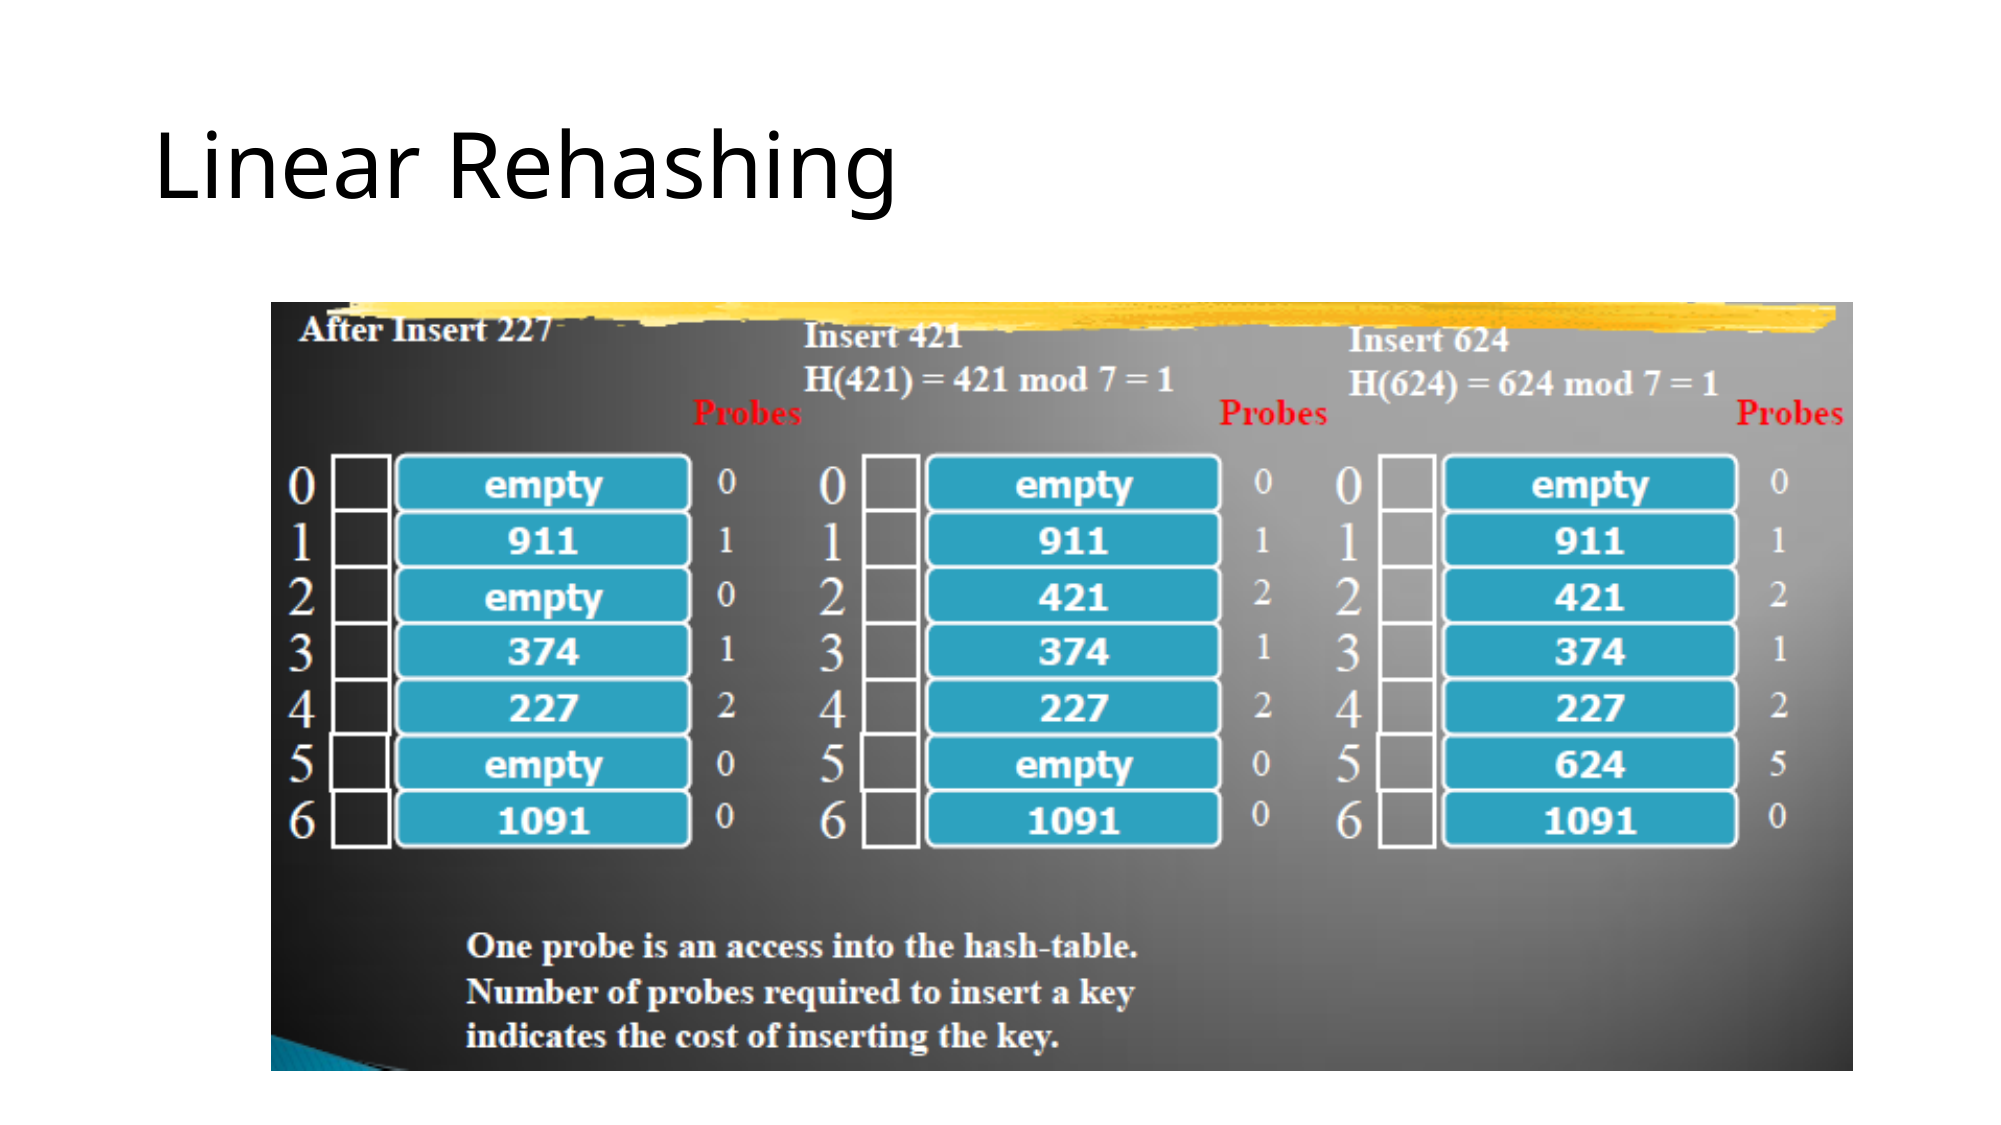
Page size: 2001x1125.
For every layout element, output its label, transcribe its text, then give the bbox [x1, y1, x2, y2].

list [271, 302, 1853, 1071]
title Linear Rehashing [137, 59, 1863, 278]
